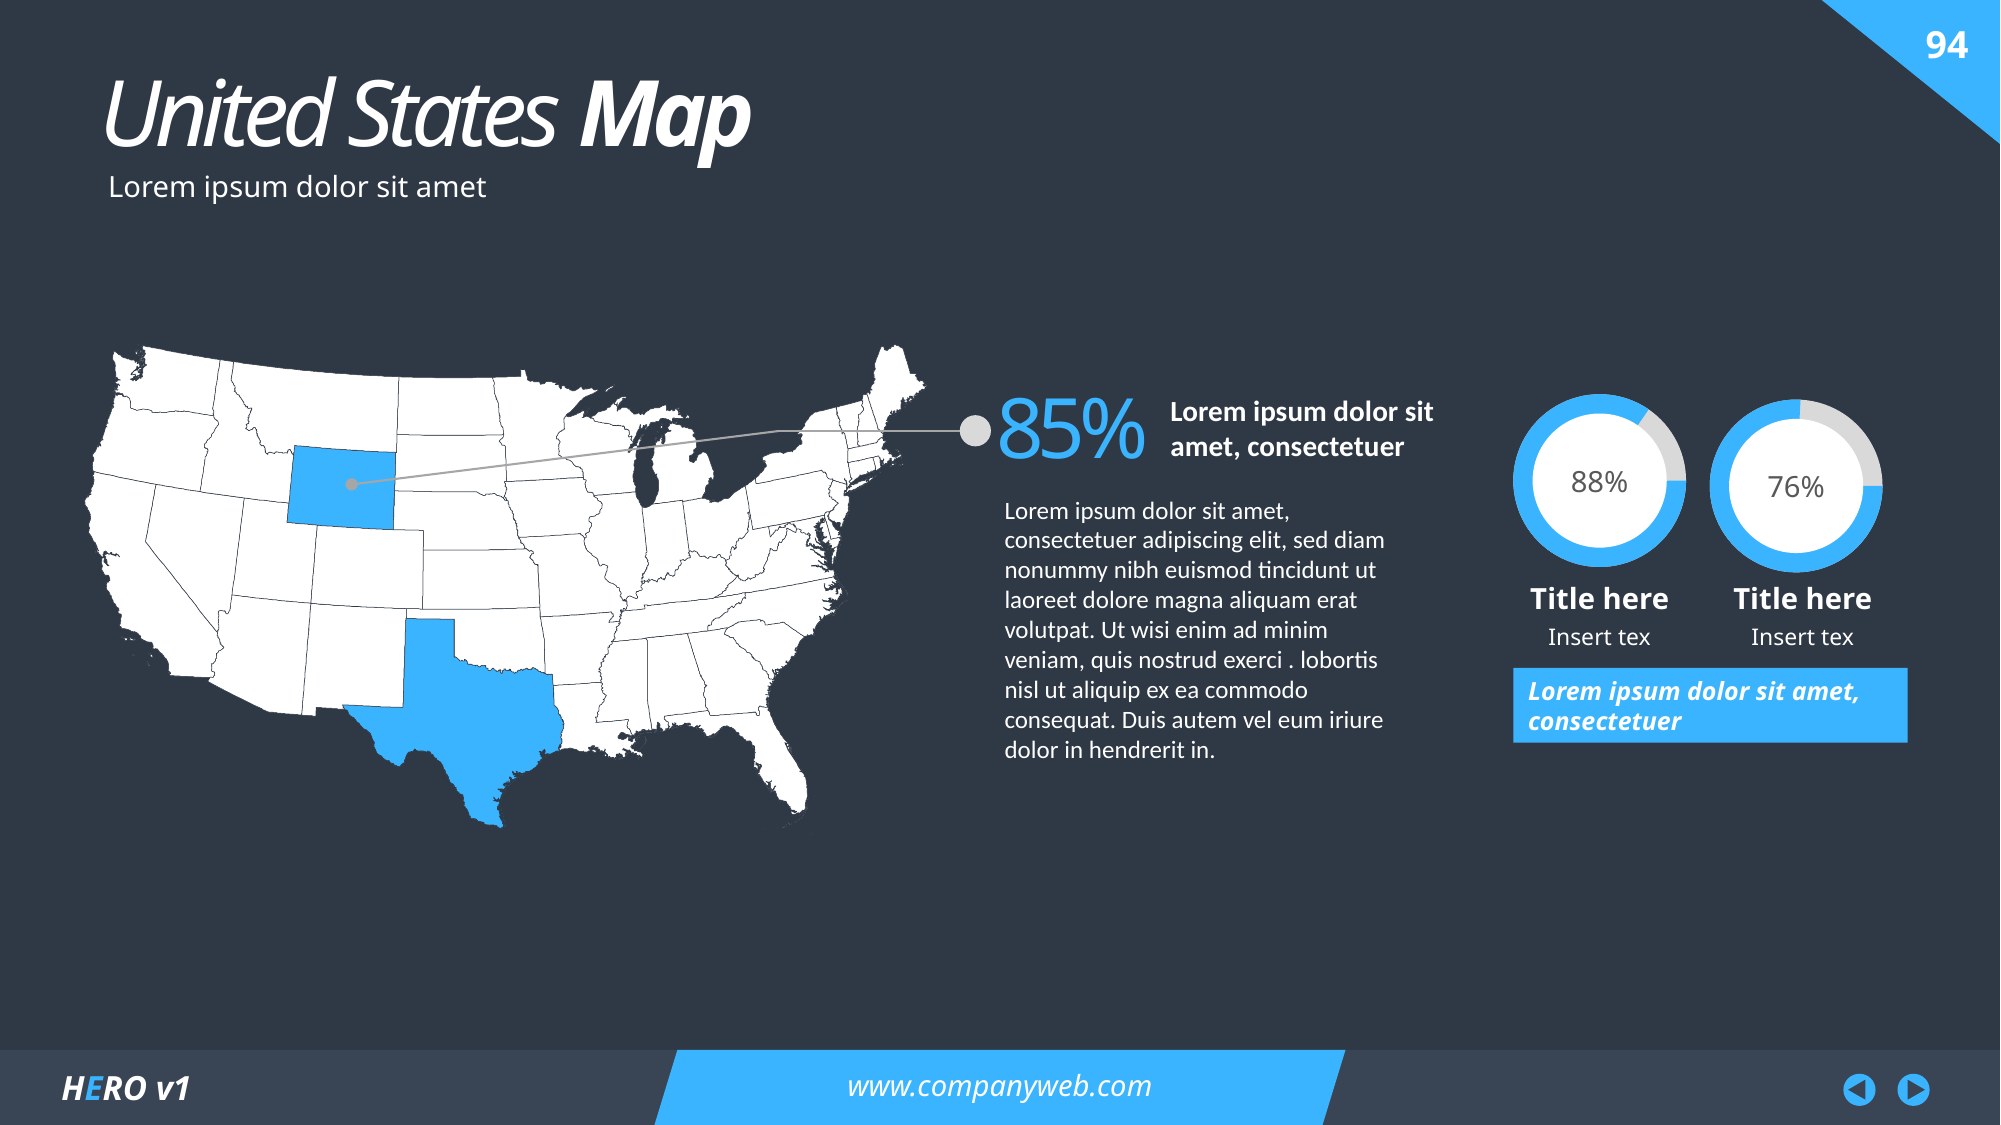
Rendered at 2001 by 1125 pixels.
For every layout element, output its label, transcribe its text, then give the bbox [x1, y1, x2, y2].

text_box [1476, 573, 1724, 658]
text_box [1513, 394, 1687, 567]
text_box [84, 344, 927, 836]
text_box Lorem ipsum dolor sit amet, consectetuer adipiscing elit, sed diam nonummy nibh euismod tincidunt ut laoreet dolore magna aliquam erat volutpat. Ut wisi enim ad minim veniam, quis nostrud exerci . lobortis nisl ut aliquip ex ea commodo consequat. Duis autem vel eum iriure dolor in hendrerit in. [989, 486, 1419, 771]
text_box 85% [973, 381, 1172, 481]
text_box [1709, 399, 1883, 573]
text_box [351, 415, 992, 485]
text_box Lorem ipsum dolor sit amet [93, 169, 785, 207]
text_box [1724, 573, 1927, 658]
text_box Lorem ipsum dolor sit amet, consectetuer [1172, 384, 1489, 470]
text_box United States Map [84, 63, 1171, 169]
text_box Lorem ipsum dolor sit amet, consectetuer [1513, 667, 1908, 743]
